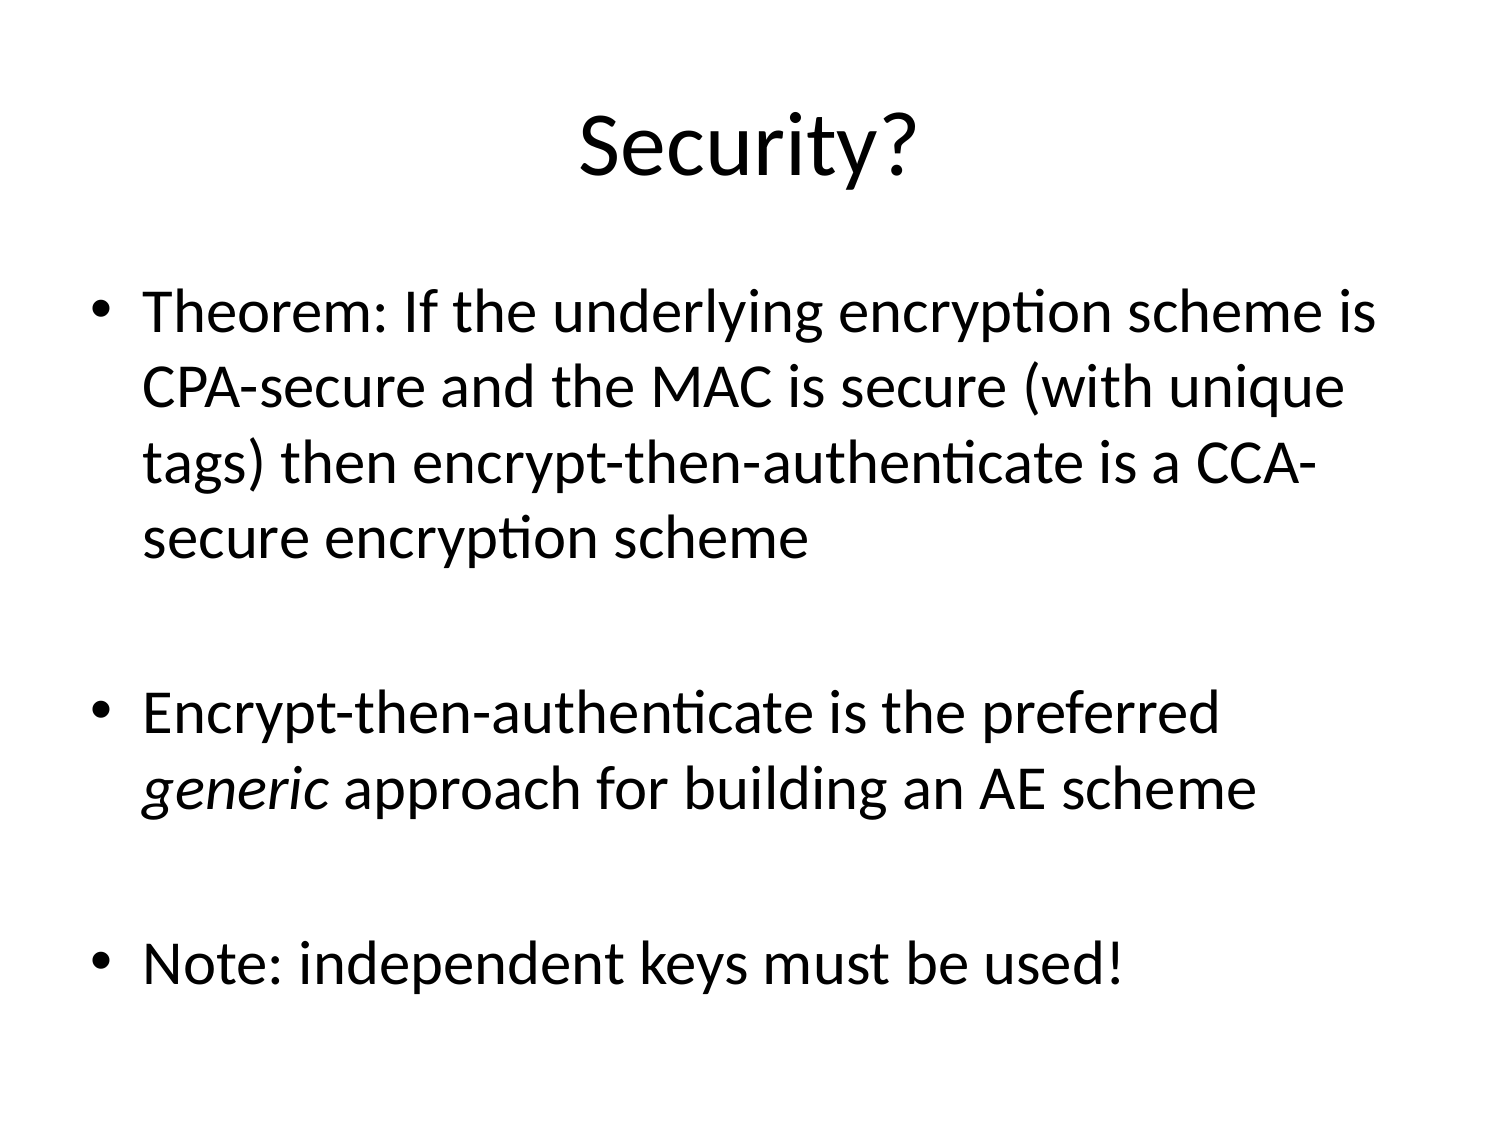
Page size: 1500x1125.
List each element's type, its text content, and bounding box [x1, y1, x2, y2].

list Theorem: If the underlying encryption scheme is CPA-secure and the MAC is secure (with unique tags) then encrypt-then-authenticate is a CCA-secure encryption scheme Encrypt-then-authenticate is the preferred generic approach for building an AE scheme Note: independent keys must be used! [75, 262, 1425, 1005]
title Security? [75, 45, 1425, 233]
